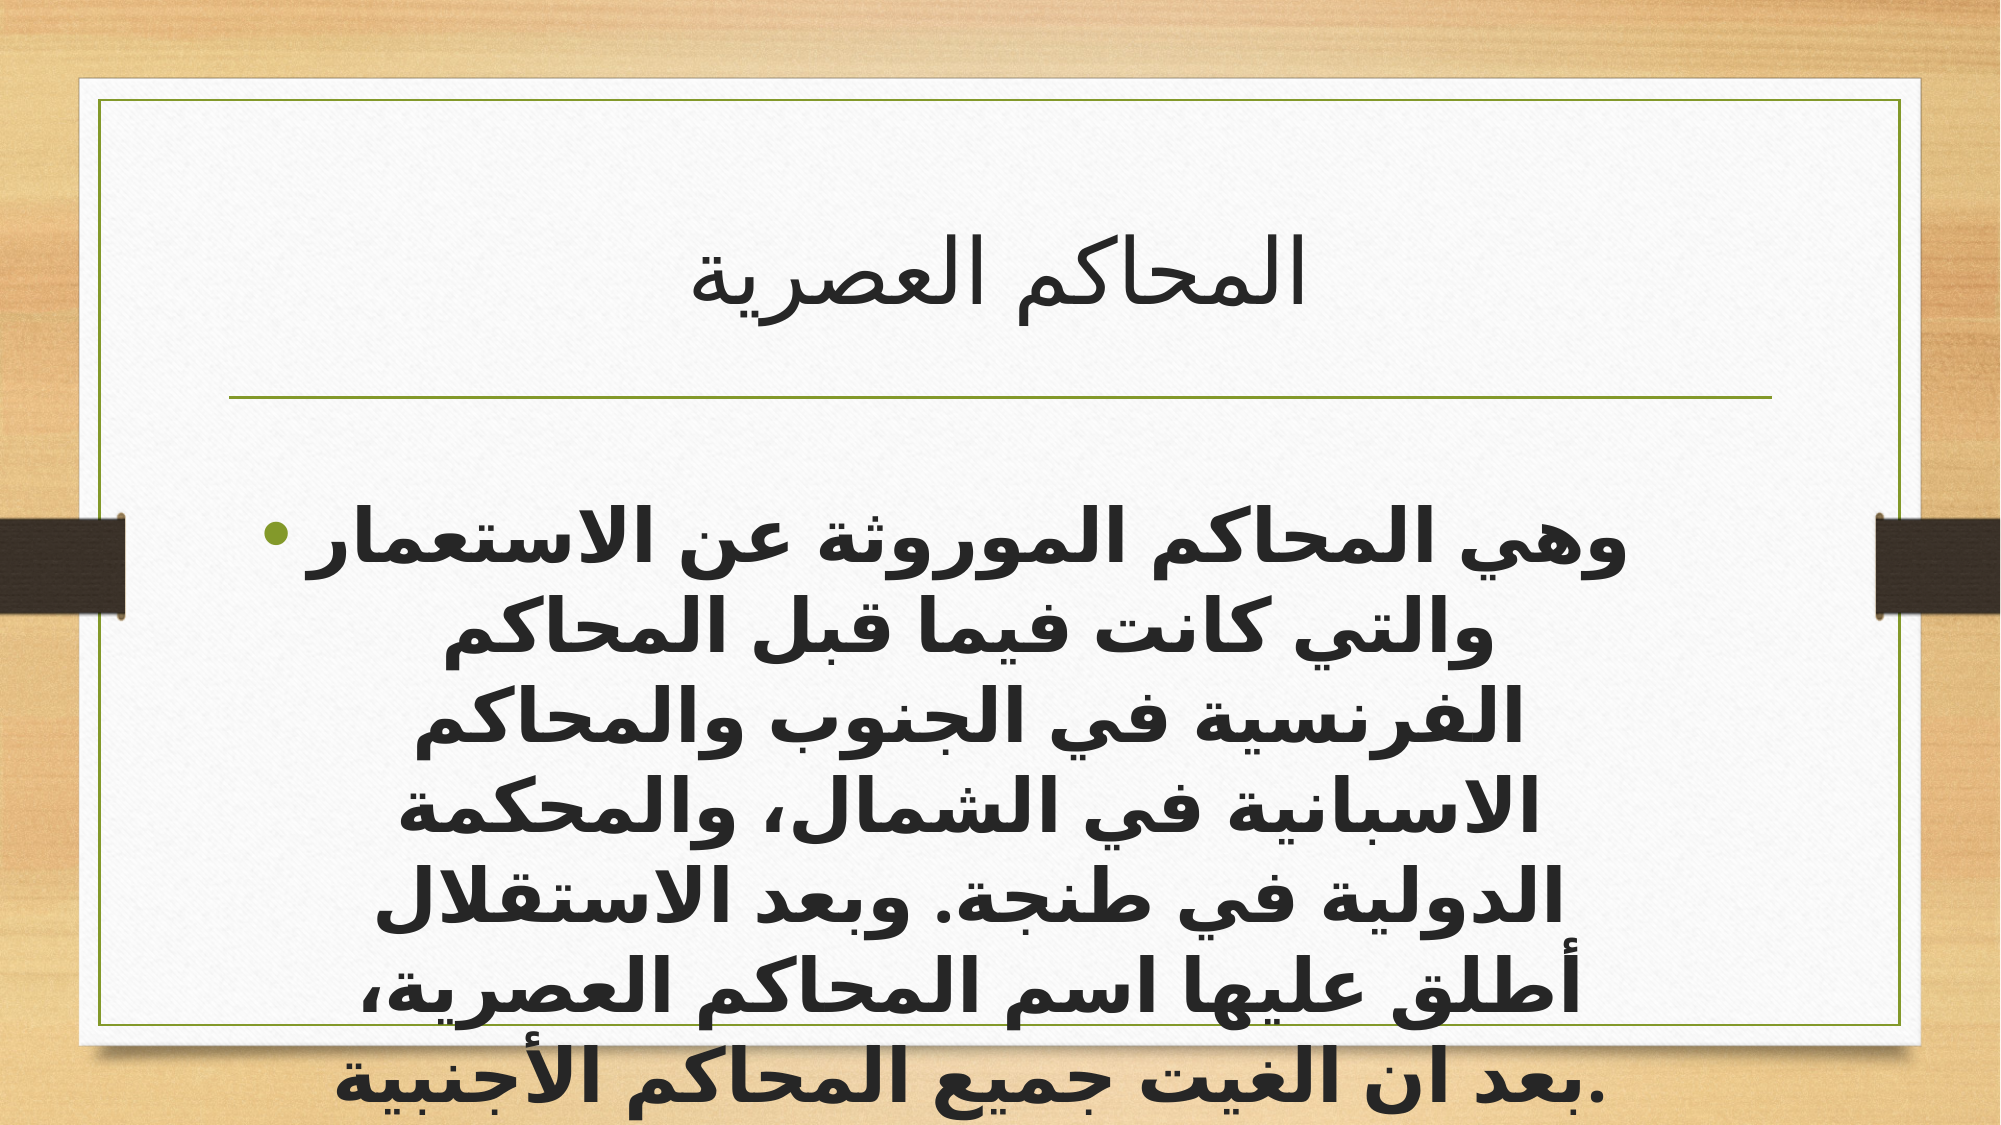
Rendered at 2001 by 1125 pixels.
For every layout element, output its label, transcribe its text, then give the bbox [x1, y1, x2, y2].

title المحاكم العصرية [212, 161, 1788, 375]
list وهي المحاكم الموروثة عن الاستعمار والتي كانت فيما قبل المحاكم الفرنسية في الجنوب والمحاكم الاسبانية في الشمال، والمحكمة الدولية في طنجة. وبعد الاستقلال أطلق عليها اسم المحاكم العصرية، بعد ان الغيت جميع المحاكم الأجنبية. [241, 245, 1653, 956]
picture [0, 0, 2001, 1125]
